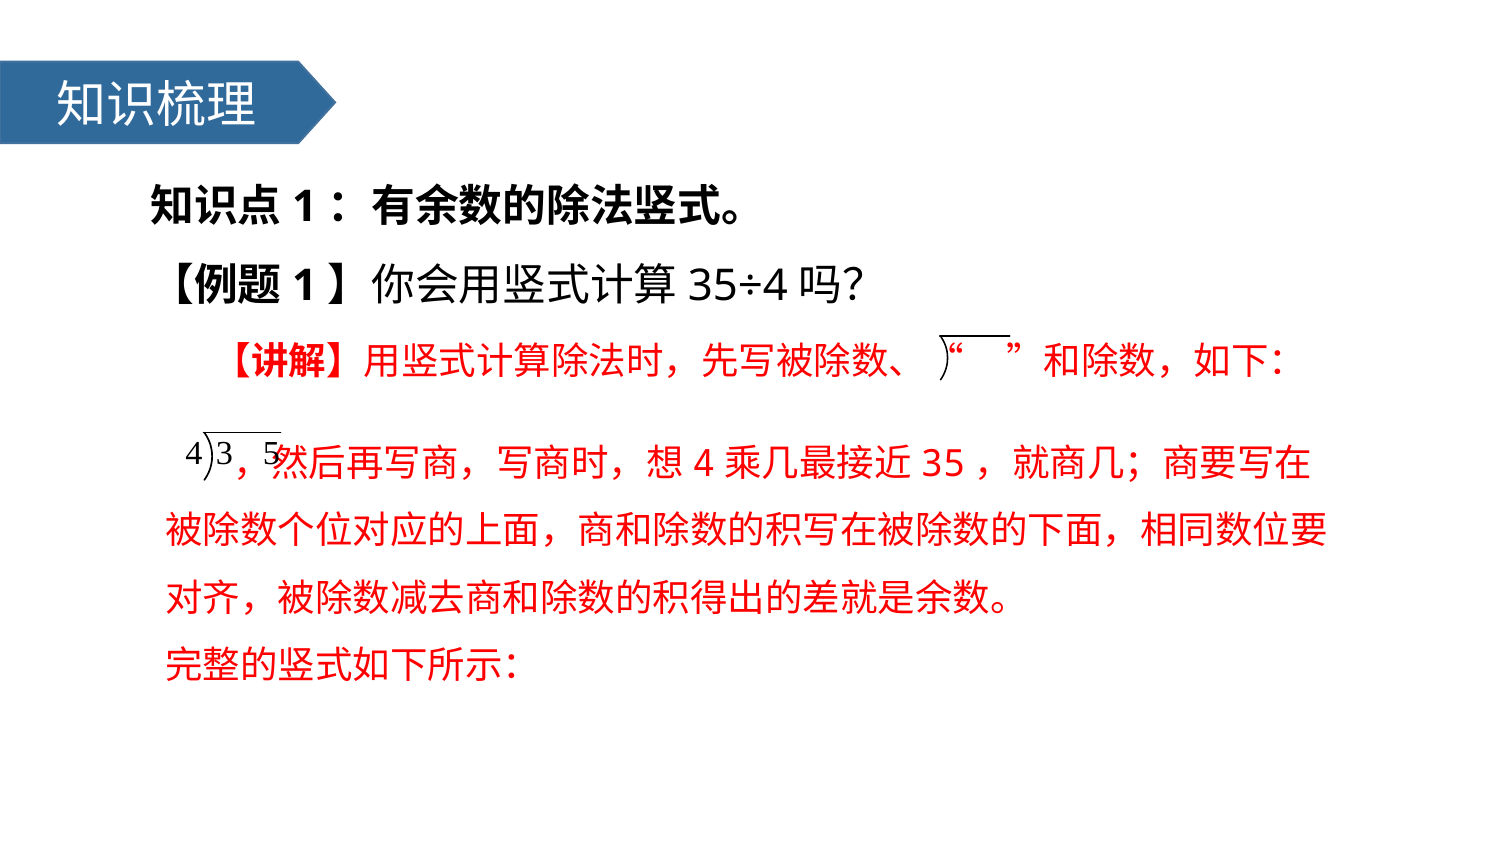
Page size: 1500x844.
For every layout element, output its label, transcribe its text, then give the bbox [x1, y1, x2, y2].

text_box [167, 329, 1354, 391]
text_box 知识梳理 [0, 61, 336, 144]
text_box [150, 409, 1363, 697]
text_box 知识点1：有余数的除法竖式。 【例题1】你会用竖式计算35÷4吗？ [139, 145, 898, 315]
